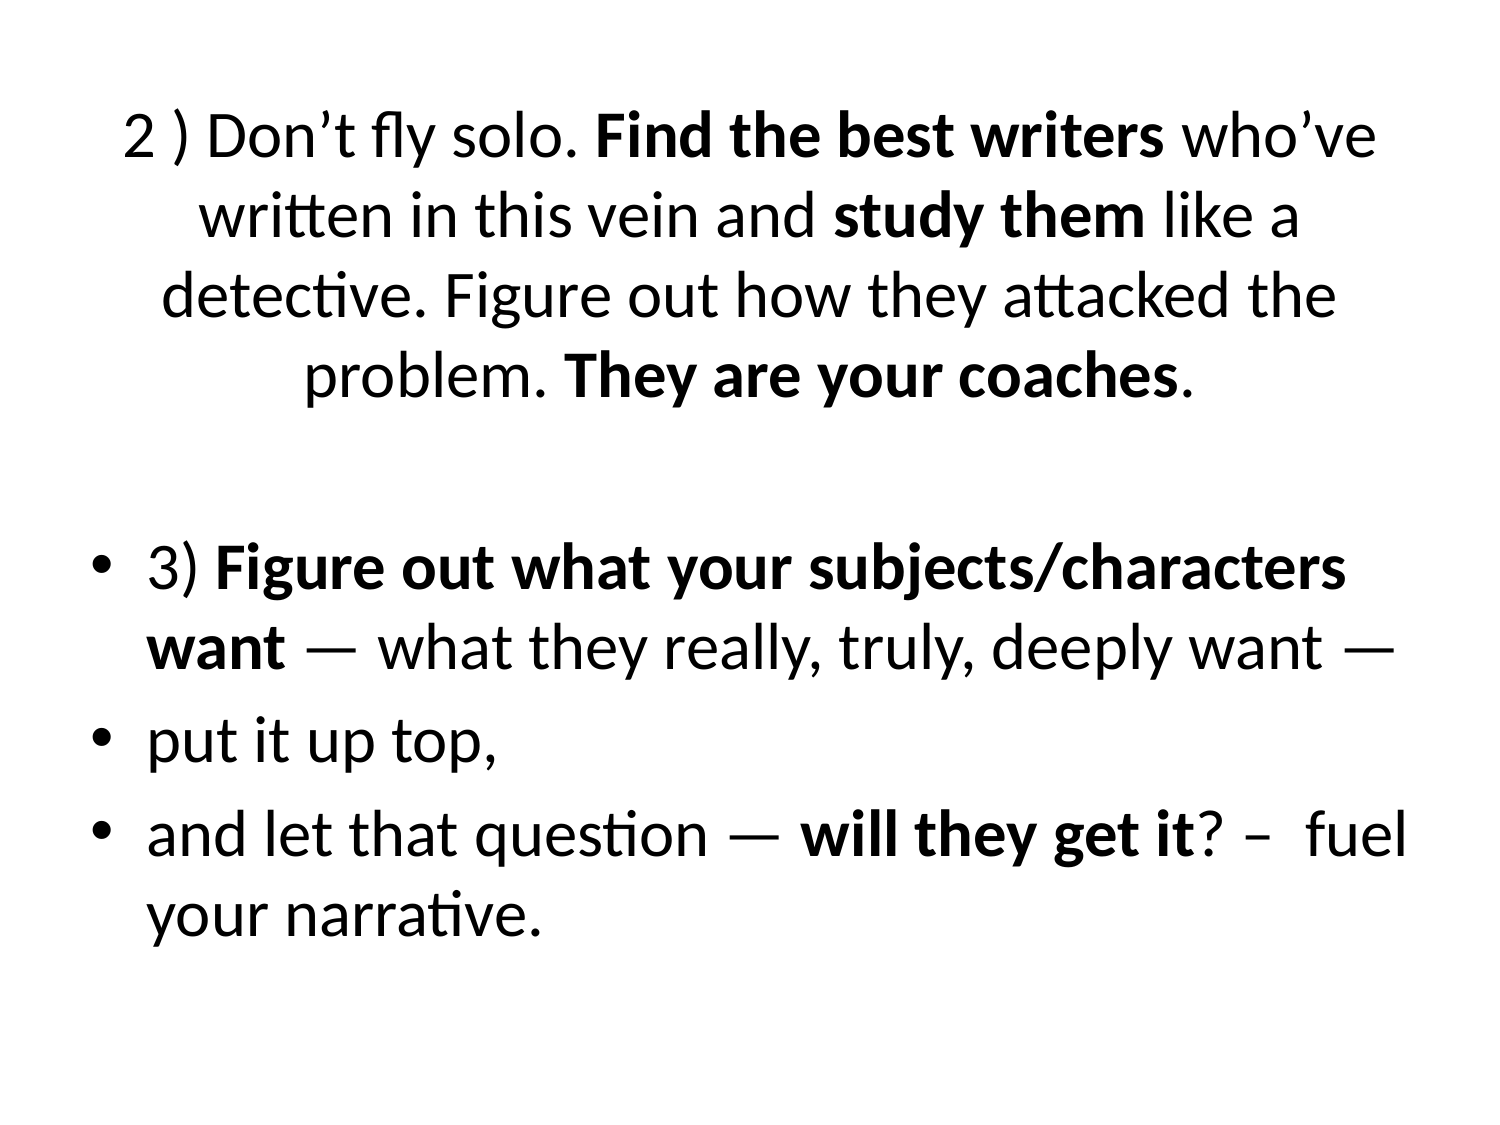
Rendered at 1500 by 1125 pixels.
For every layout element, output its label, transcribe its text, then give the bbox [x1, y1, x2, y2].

title 2 ) Don’t fly solo. Find the best writers who’ve written in this vein and study them like a detective. Figure out how they attacked the problem. They are your coaches. [75, 45, 1425, 457]
list 3) Figure out what your subjects/characters want — what they really, truly, deeply want — put it up top, and let that question — will they get it? – fuel your narrative. [75, 515, 1425, 1005]
